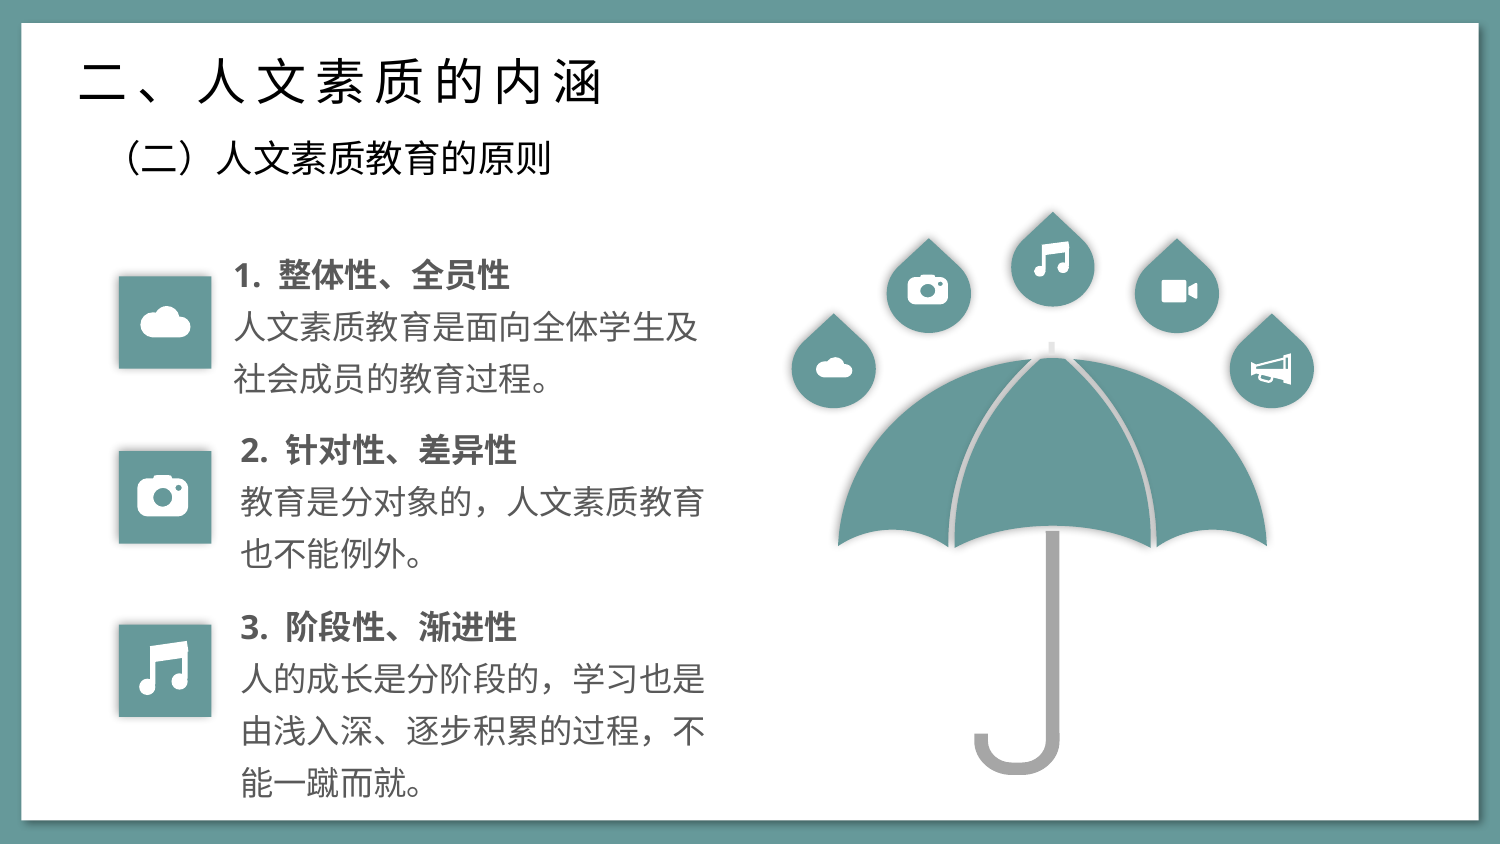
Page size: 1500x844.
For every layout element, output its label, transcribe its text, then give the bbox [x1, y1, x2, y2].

text_box 2. 针对性、差异性 教育是分对象的，人文素质教育也不能例外。 [225, 409, 722, 581]
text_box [118, 624, 212, 718]
text_box 1. 整体性、全员性 人文素质教育是面向全体学生及社会成员的教育过程。 [218, 235, 715, 406]
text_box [791, 211, 1315, 776]
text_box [118, 450, 212, 544]
text_box 二、人文素质的内涵 [64, 43, 830, 117]
text_box （二）人文素质教育的原则 [88, 127, 569, 187]
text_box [118, 276, 212, 369]
text_box 3. 阶段性、渐进性 人的成长是分阶段的，学习也是由浅入深、逐步积累的过程，不能一蹴而就。 [225, 587, 722, 810]
